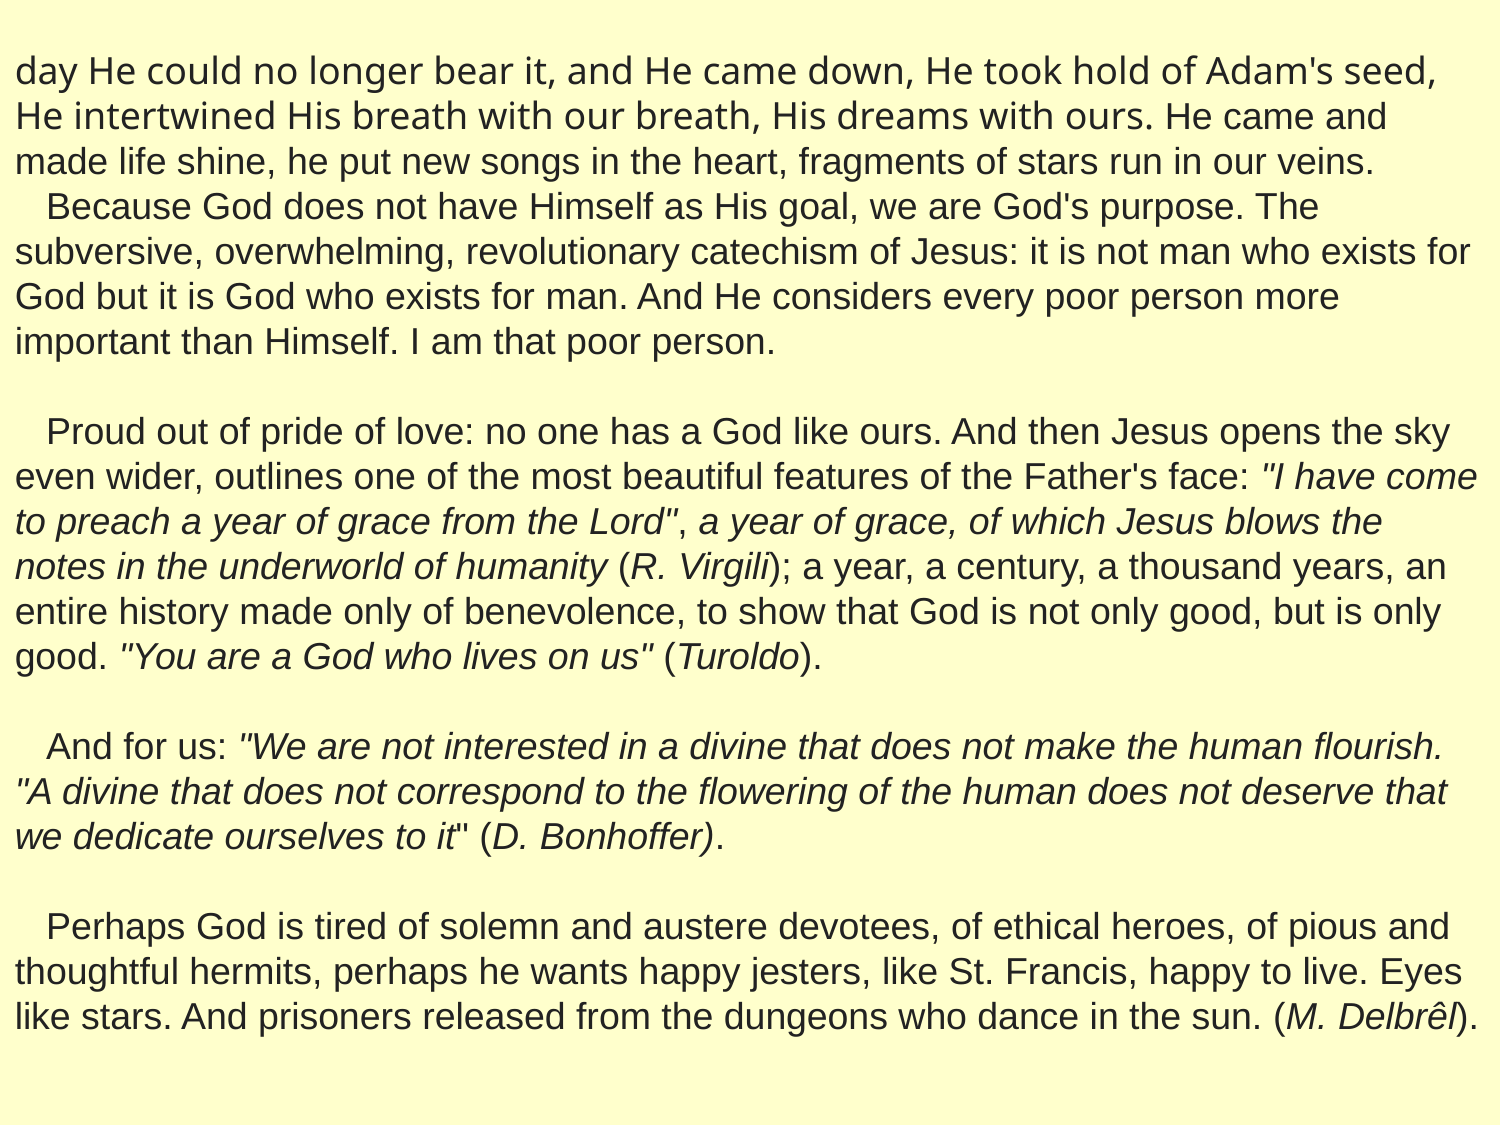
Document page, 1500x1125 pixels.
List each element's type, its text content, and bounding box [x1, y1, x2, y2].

text_box day He could no longer bear it, and He came down, He took hold of Adam's seed, He intertwined His breath with our breath, His dreams with ours. He came and made life shine, he put new songs in the heart, fragments of stars run in our veins. Because God does not have Himself as His goal, we are God's purpose. The subversive, overwhelming, revolutionary catechism of Jesus: it is not man who exists for God but it is God who exists for man. And He considers every poor person more important than Himself. I am that poor person. Proud out of pride of love: no one has a God like ours. And then Jesus opens the sky even wider, outlines one of the most beautiful features of the Father's face: "I have come to preach a year of grace from the Lord", a year of grace, of which Jesus blows the notes in the underworld of humanity (R. Virgili); a year, a century, a thousand years, an entire history made only of benevolence, to show that God is not only good, but is only good. "You are a God who lives on us" (Turoldo). And for us: "We are not interested in a divine that does not make the human flourish. "A divine that does not correspond to the flowering of the human does not deserve that we dedicate ourselves to it" (D. Bonhoffer). Perhaps God is tired of solemn and austere devotees, of ethical heroes, of pious and thoughtful hermits, perhaps he wants happy jesters, like St. Francis, happy to live. Eyes like stars. And prisoners released from the dungeons who dance in the sun. (M. Delbrêl). [0, 0, 1500, 1045]
